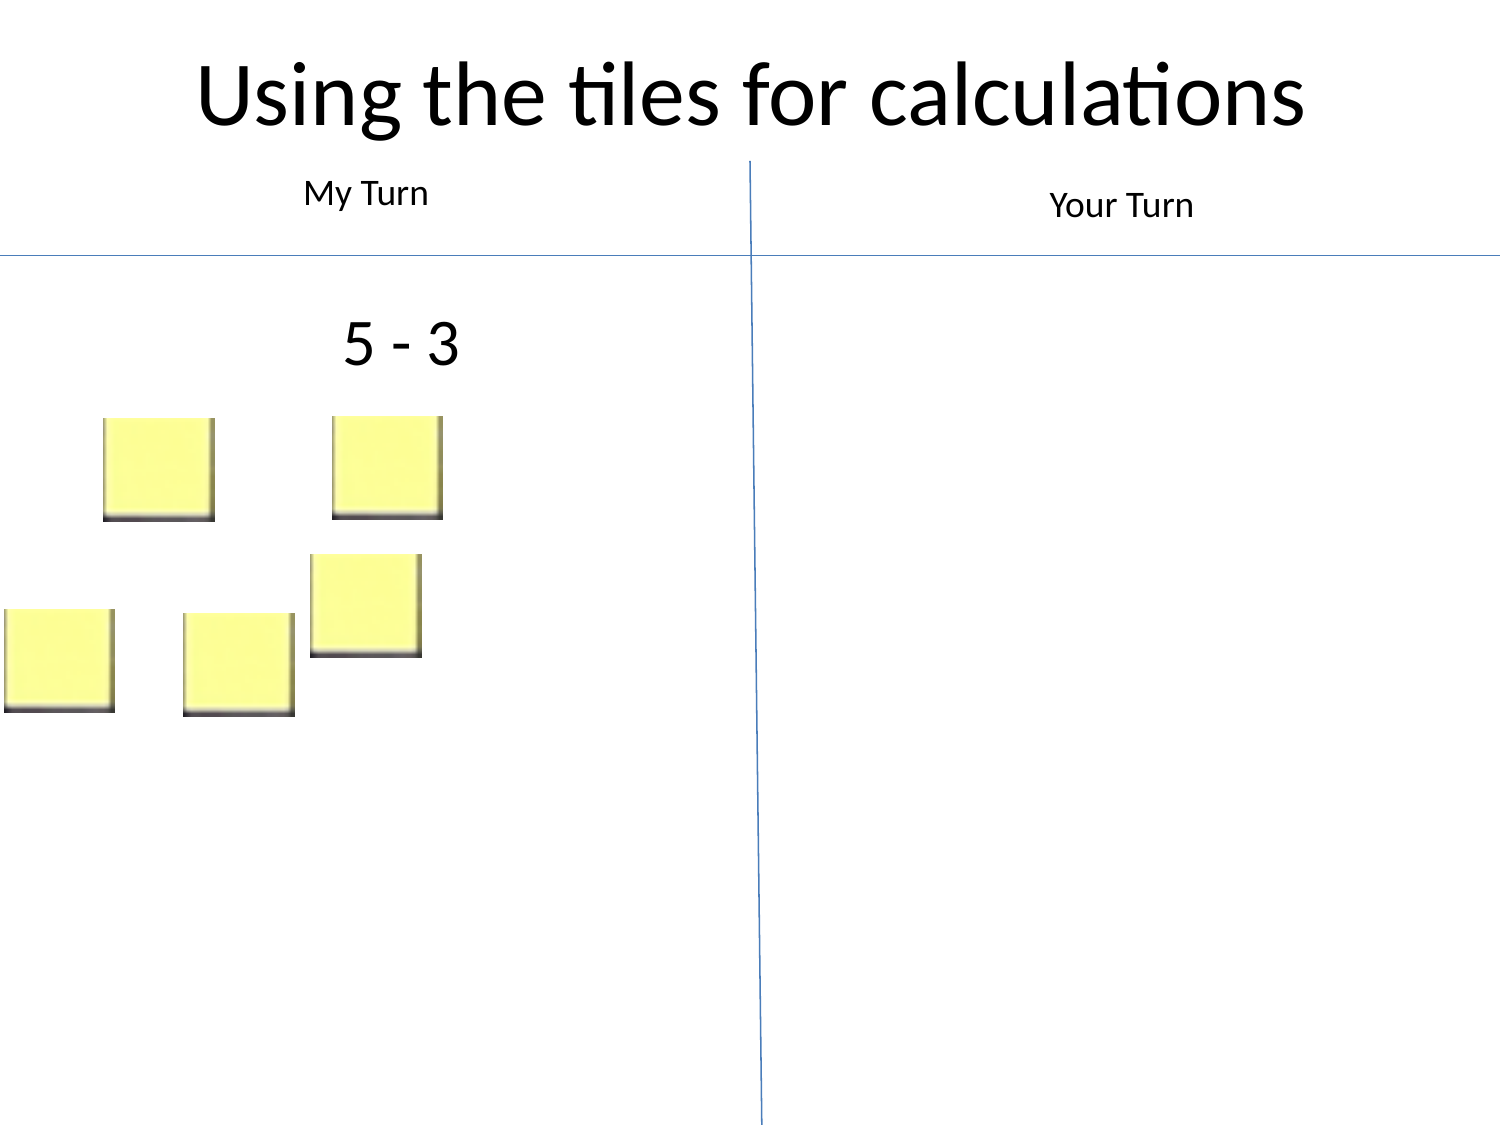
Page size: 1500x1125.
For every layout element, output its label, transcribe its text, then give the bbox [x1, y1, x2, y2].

picture [4, 609, 116, 713]
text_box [749, 263, 762, 1125]
picture [183, 613, 295, 717]
text_box Your Turn [809, 172, 1436, 234]
text_box My Turn [53, 160, 680, 222]
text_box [749, 160, 762, 254]
picture [331, 416, 443, 520]
text_box 5 - 3 [100, 290, 703, 387]
title Using the tiles for calculations [76, 0, 1427, 183]
picture [310, 554, 422, 658]
picture [103, 418, 215, 522]
